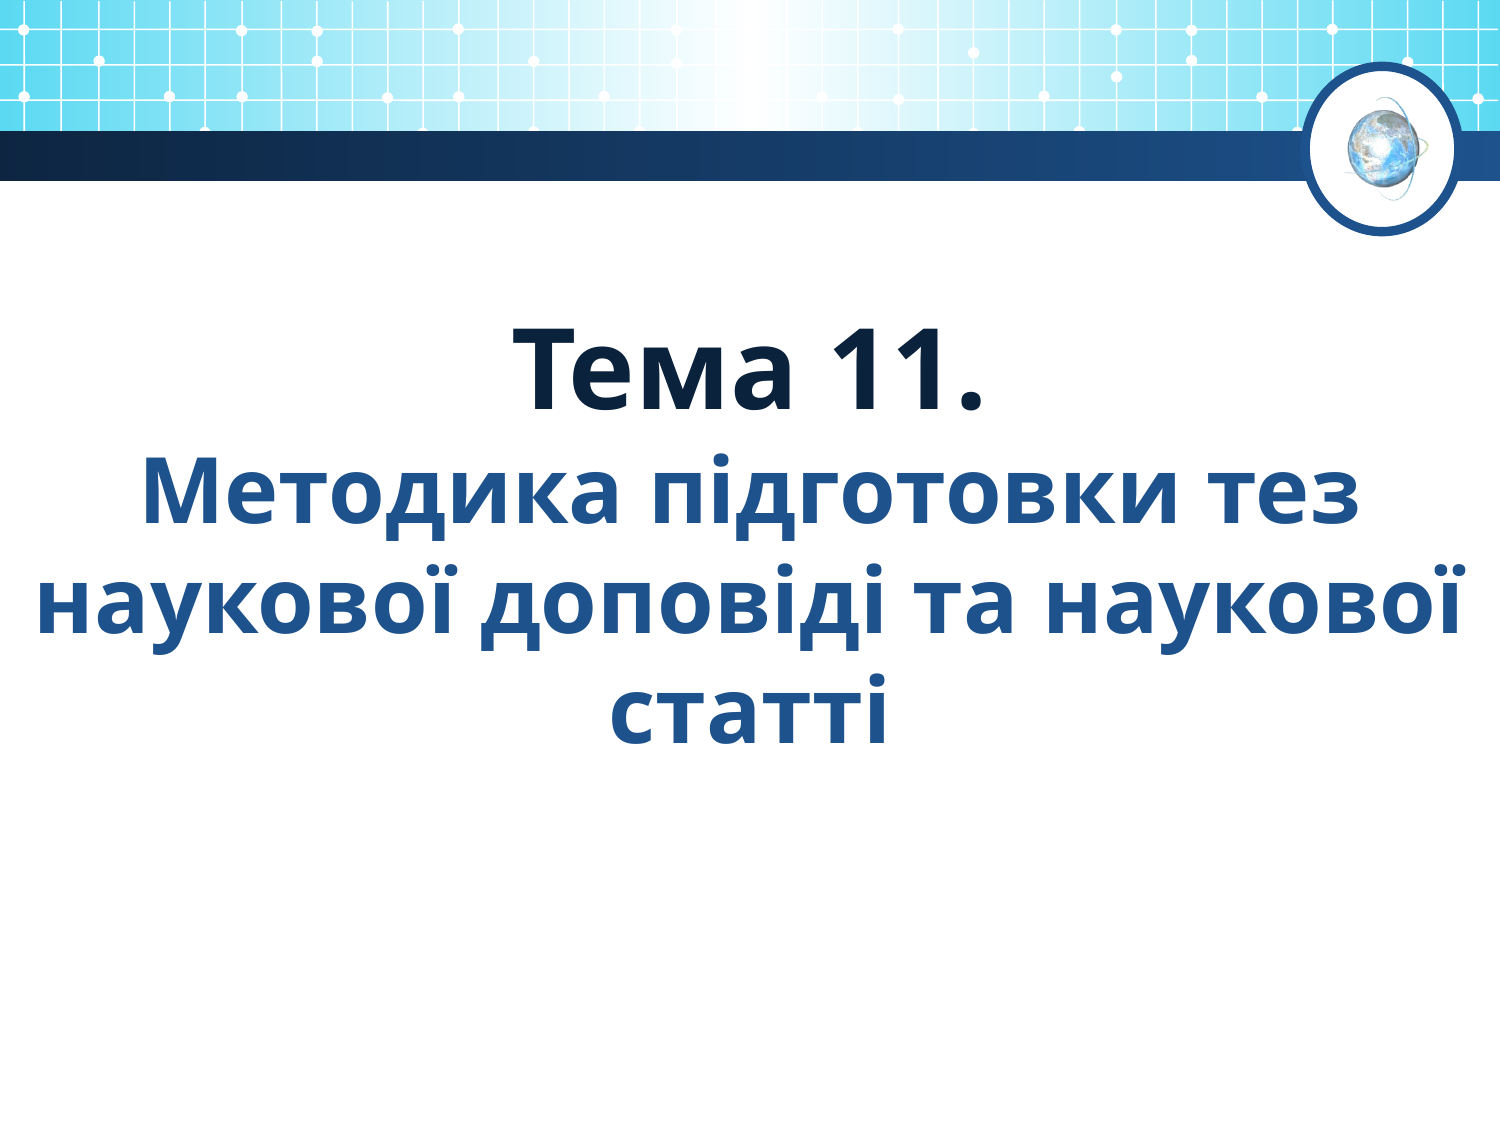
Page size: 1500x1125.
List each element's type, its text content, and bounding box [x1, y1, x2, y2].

picture [1314, 72, 1450, 125]
title Тема 11. Методика підготовки тез наукової доповіді та наукової статті [0, 125, 1500, 934]
